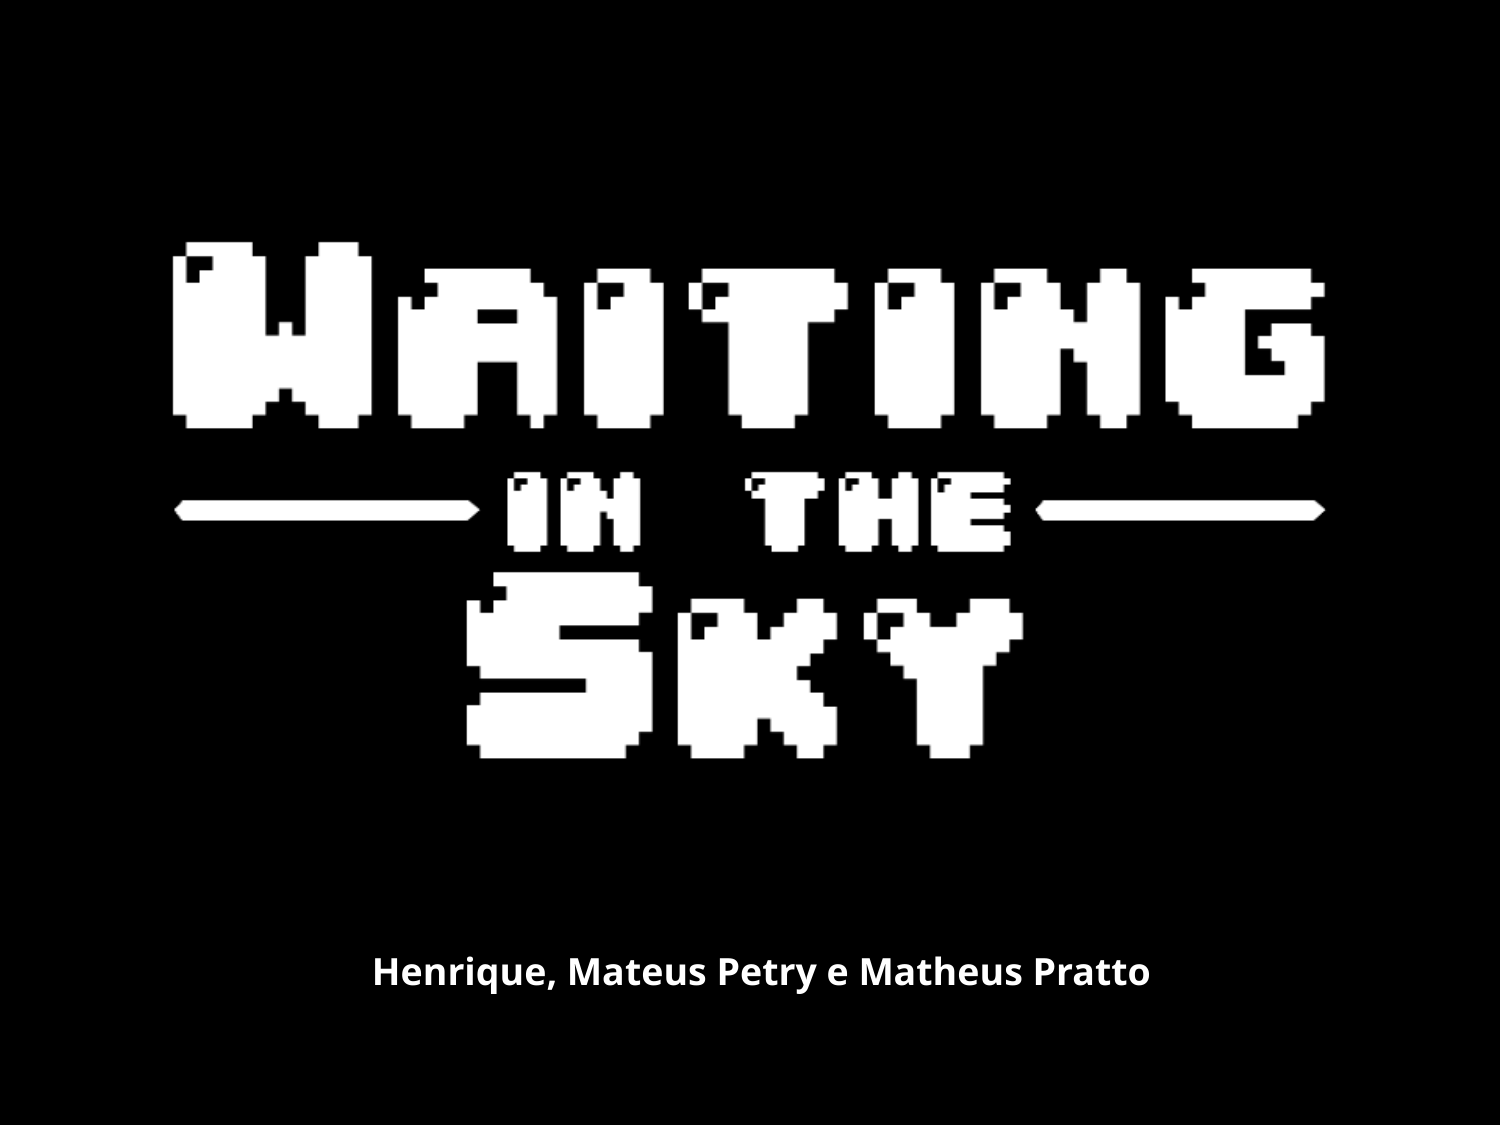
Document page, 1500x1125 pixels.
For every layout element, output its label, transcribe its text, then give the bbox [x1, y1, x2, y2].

picture [166, 172, 1333, 830]
subtitle Henrique, Mateus Petry e Matheus Pratto [64, 940, 1459, 1083]
